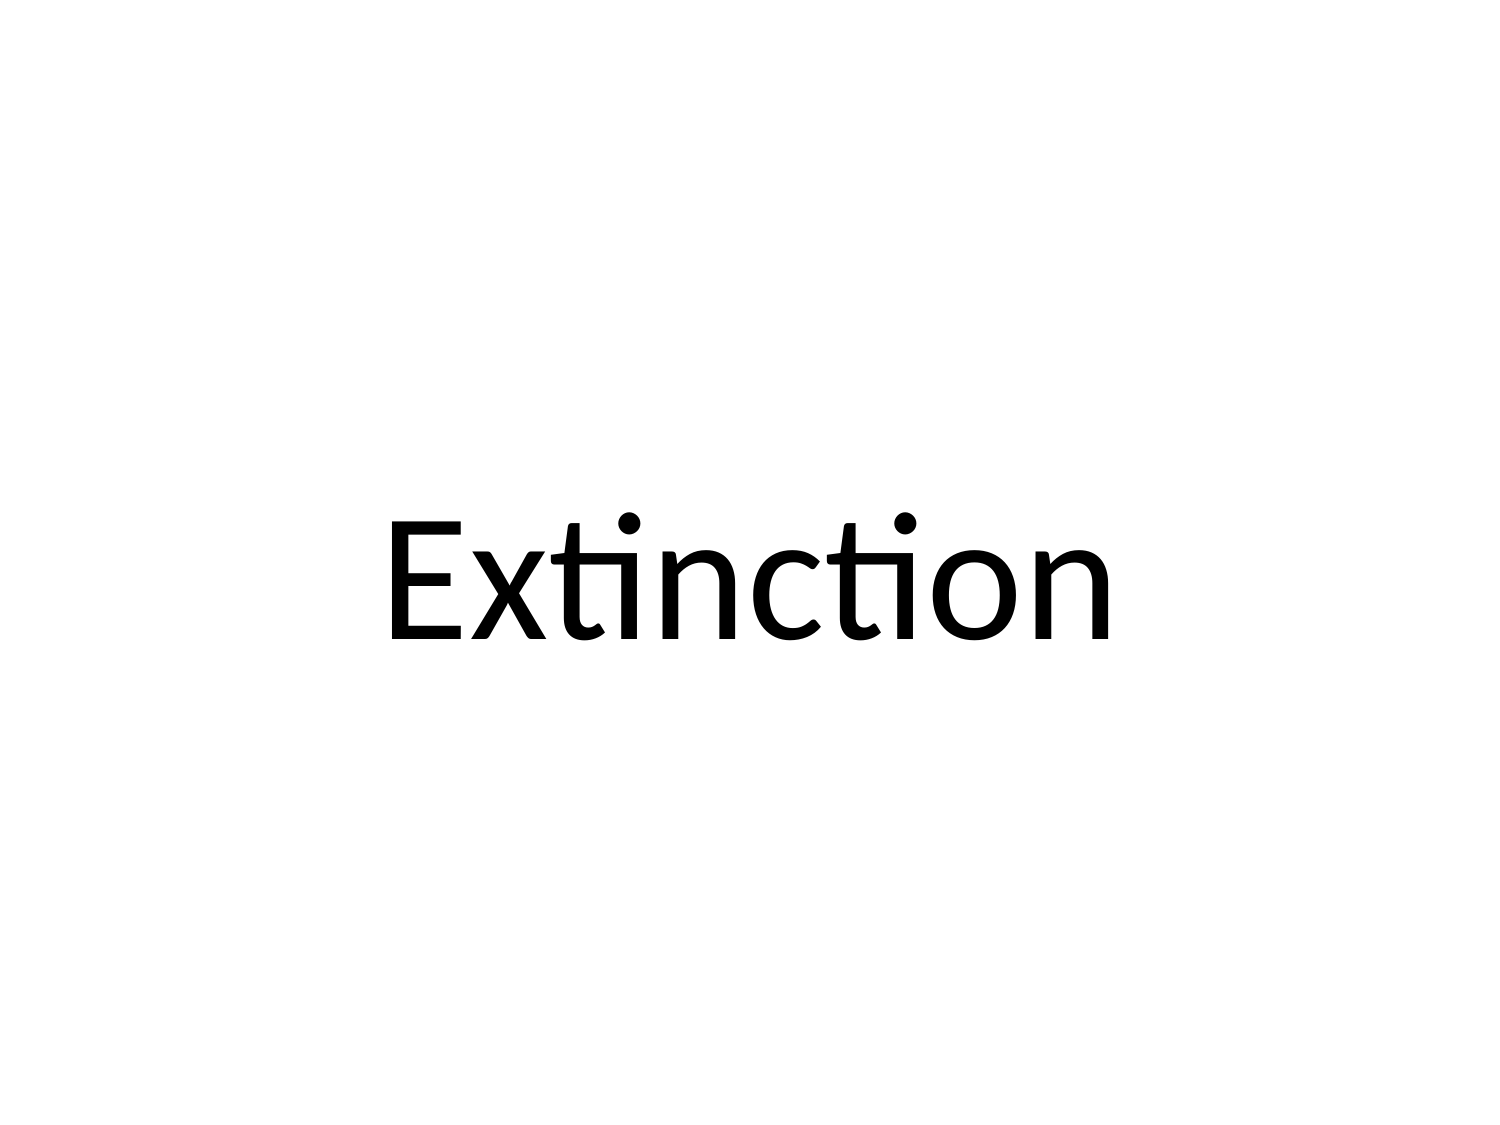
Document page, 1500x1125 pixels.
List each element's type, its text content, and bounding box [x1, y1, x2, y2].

title Extinction [75, 45, 1425, 1088]
